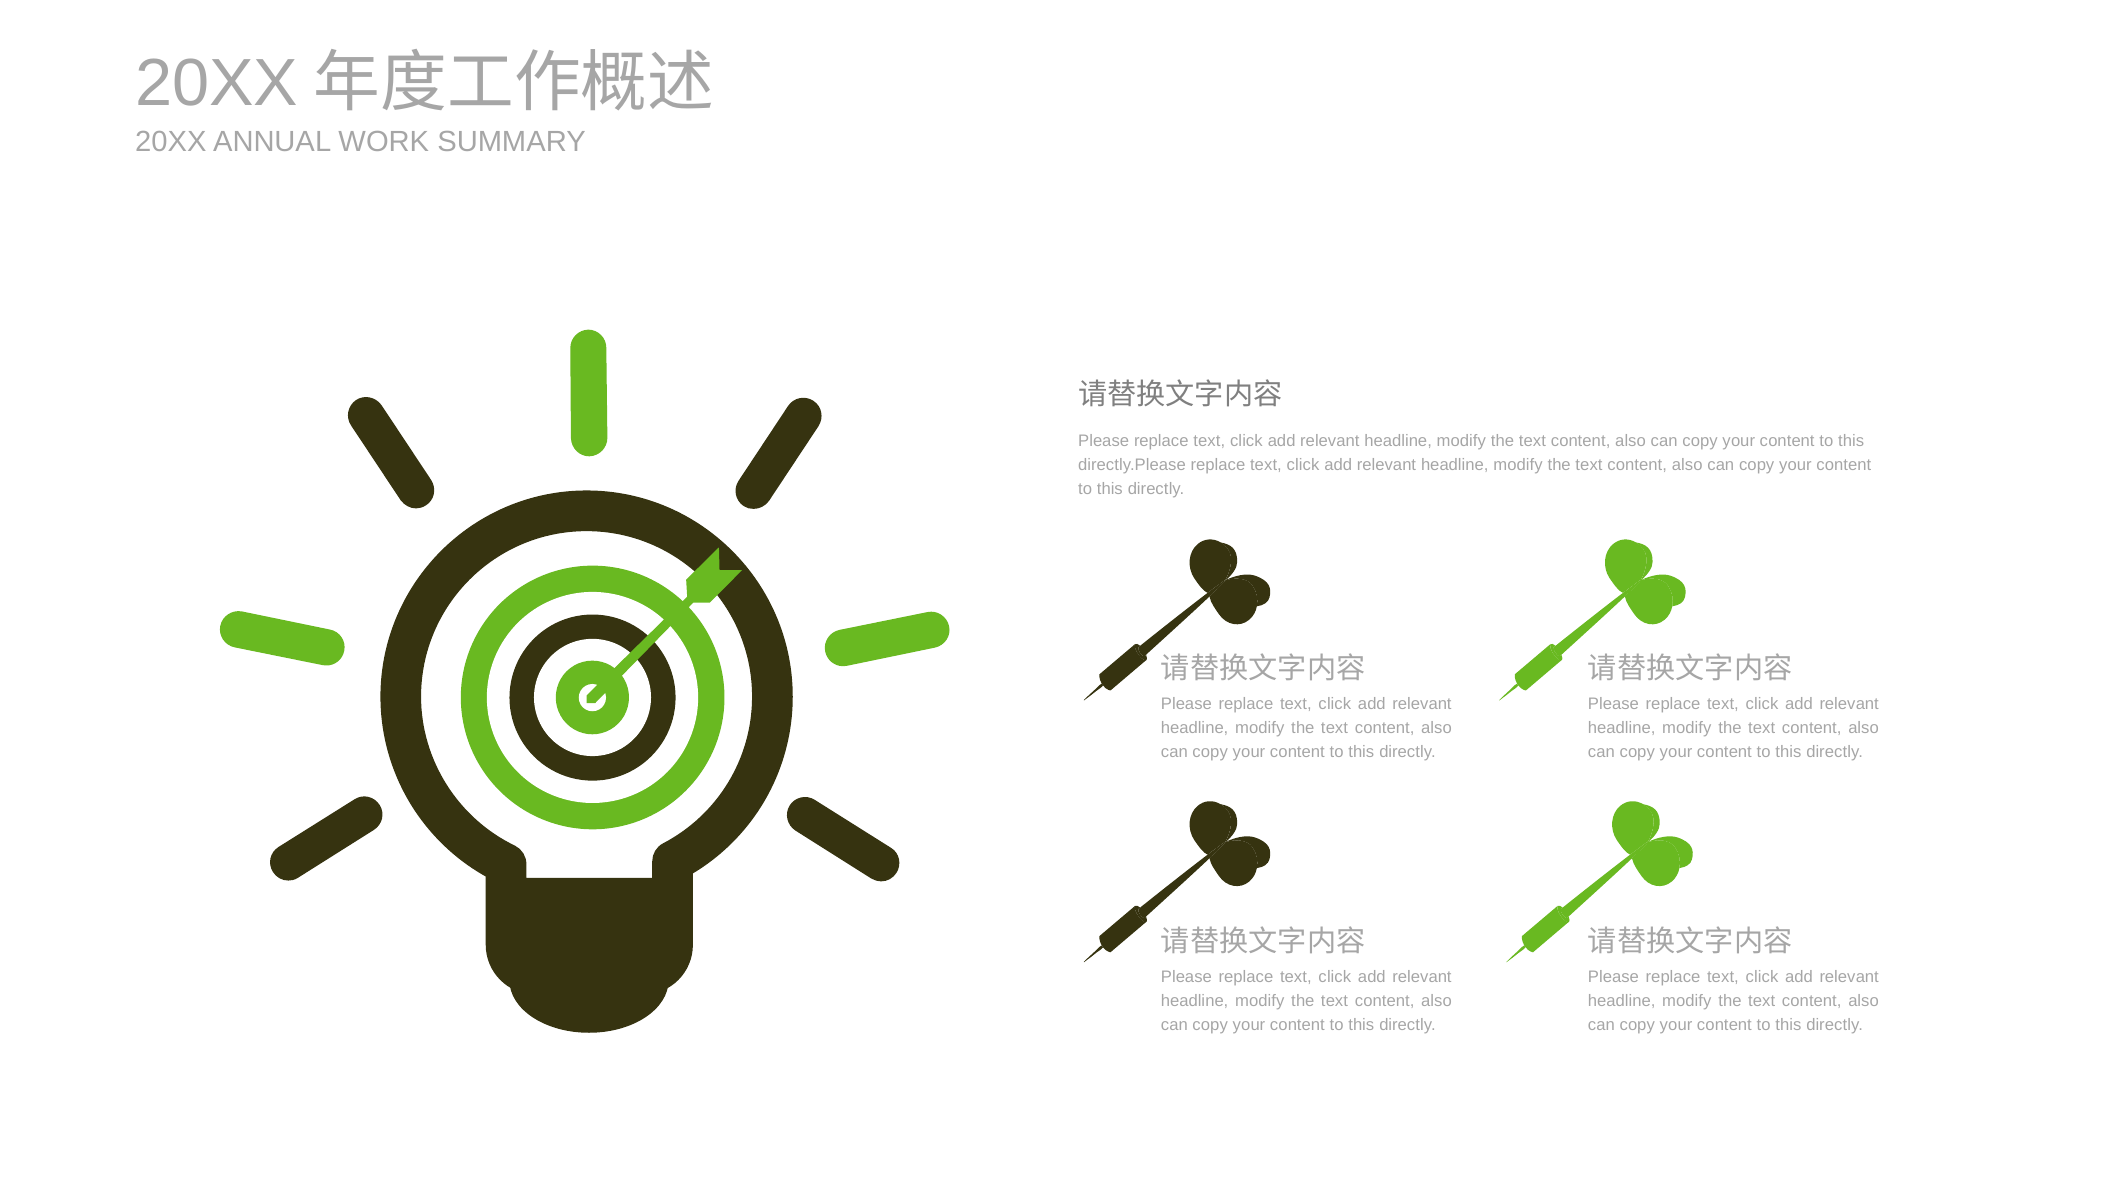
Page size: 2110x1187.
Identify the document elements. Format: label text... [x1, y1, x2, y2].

text_box 请替换文字内容 [1272, 915, 1395, 958]
text_box Please replace text, click add relevant headline, modify the text content, also can copy your content to this directly. [1587, 961, 1880, 1034]
text_box 请替换文字内容 [1272, 642, 1395, 685]
text_box [735, 397, 822, 490]
text_box 请替换文字内容 [1688, 642, 1822, 685]
text_box Please replace text, click add relevant headline, modify the text content, also can copy your content to this directly. [1160, 688, 1453, 761]
text_box 20XX年度工作概述 [135, 38, 783, 119]
text_box Please replace text, click add relevant headline, modify the text content, also can copy your content to this directly. [1160, 961, 1453, 1034]
text_box 20XX ANNUAL WORK SUMMARY [135, 122, 596, 158]
text_box [793, 797, 900, 882]
text_box [824, 611, 950, 667]
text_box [1499, 538, 1688, 701]
text_box Please replace text, click add relevant headline, modify the text content, also can copy your content to this directly. [1587, 688, 1880, 761]
text_box [219, 611, 345, 666]
text_box 请替换文字内容 Please replace text, click add relevant headline, modify the text content, also can copy your content to this directly.Please replace text, click add relevant headline, modify the text content, also can copy your content to this directly. [1078, 367, 1880, 498]
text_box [1083, 799, 1272, 963]
text_box [270, 796, 380, 881]
text_box [570, 329, 608, 457]
text_box 请替换文字内容 [1695, 915, 1822, 958]
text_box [380, 490, 793, 1033]
text_box [347, 397, 435, 490]
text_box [1506, 799, 1695, 963]
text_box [1083, 538, 1272, 701]
